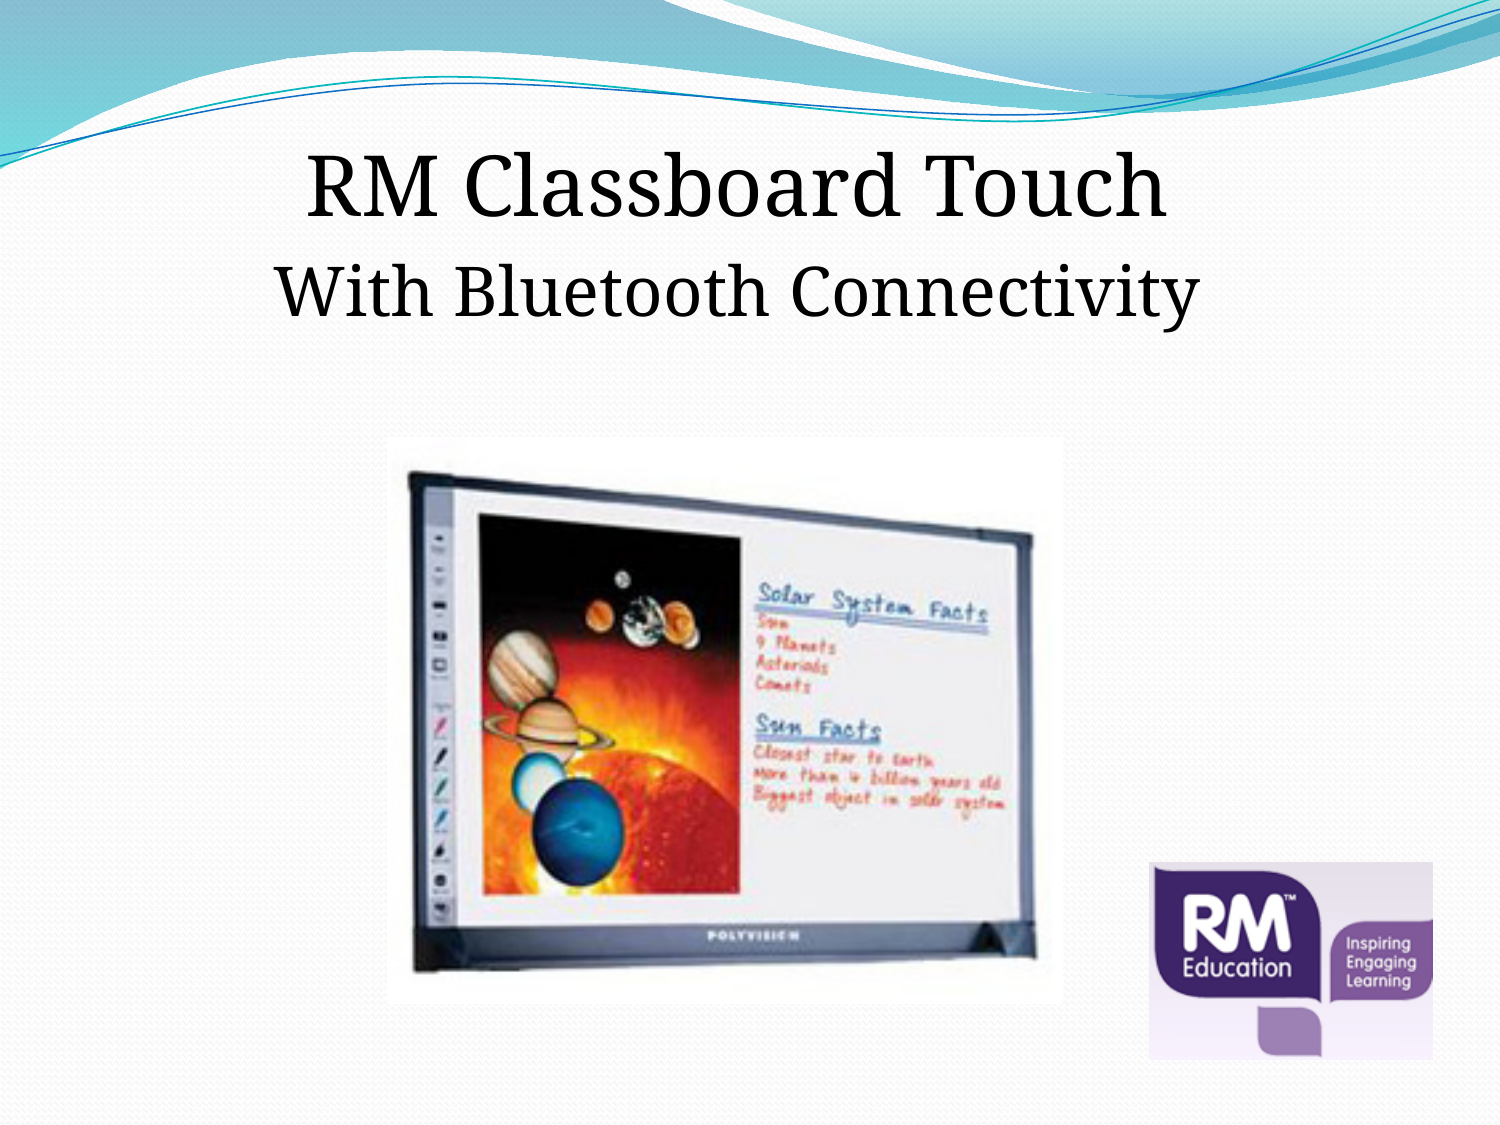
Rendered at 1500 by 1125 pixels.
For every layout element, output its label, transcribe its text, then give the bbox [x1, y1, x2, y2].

picture [1149, 862, 1434, 1060]
list RM Classboard Touch With Bluetooth Connectivity [0, 125, 1475, 338]
picture [387, 437, 1063, 1004]
